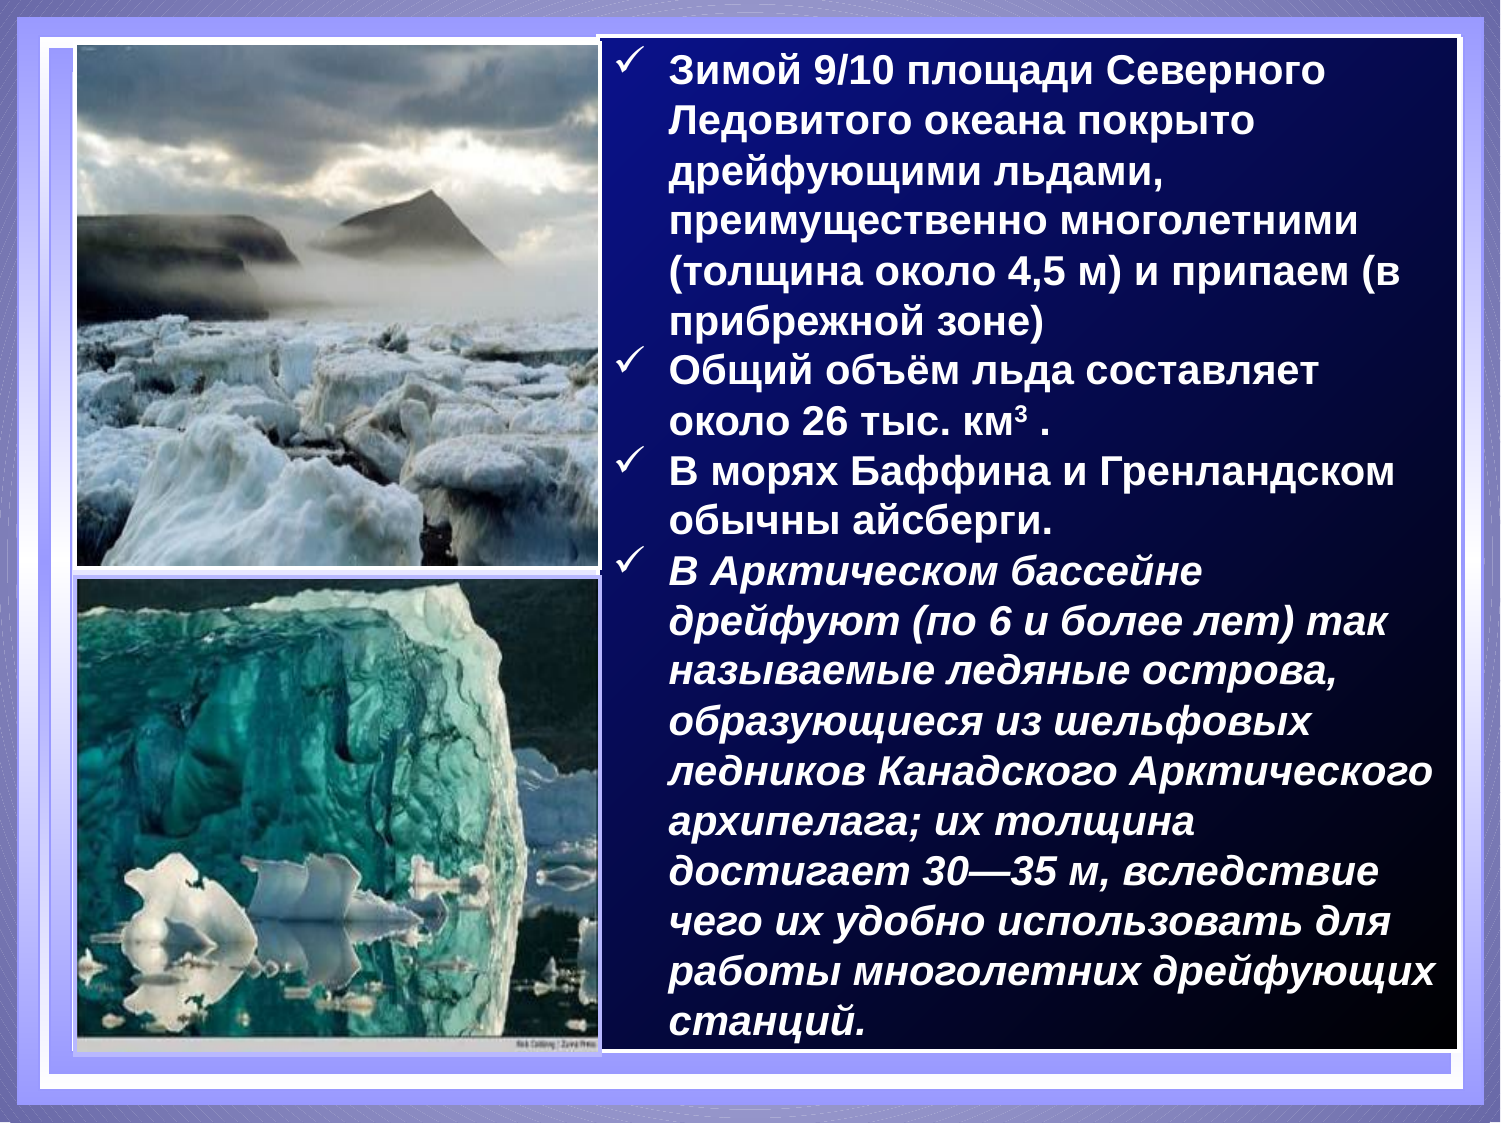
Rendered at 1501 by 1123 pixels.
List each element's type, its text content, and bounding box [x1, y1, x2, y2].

text_box Зимой 9/10 площади Северного Ледовитого океана покрыто дрейфующими льдами, преимущественно многолетними (толщина около 4,5 м) и припаем (в прибрежной зоне) Общий объём льда составляет около 26 тыс. км3 . В морях Баффина и Гренландском обычны айсберги. В Арктическом бассейне дрейфуют (по 6 и более лет) так называемые ледяные острова, образующиеся из шельфовых ледников Канадского Арктического архипелага; их толщина достигает 30—35 м, вследствие чего их удобно использовать для работы многолетних дрейфующих станций. [597, 35, 1459, 1051]
picture [76, 578, 598, 1053]
picture [76, 45, 598, 566]
